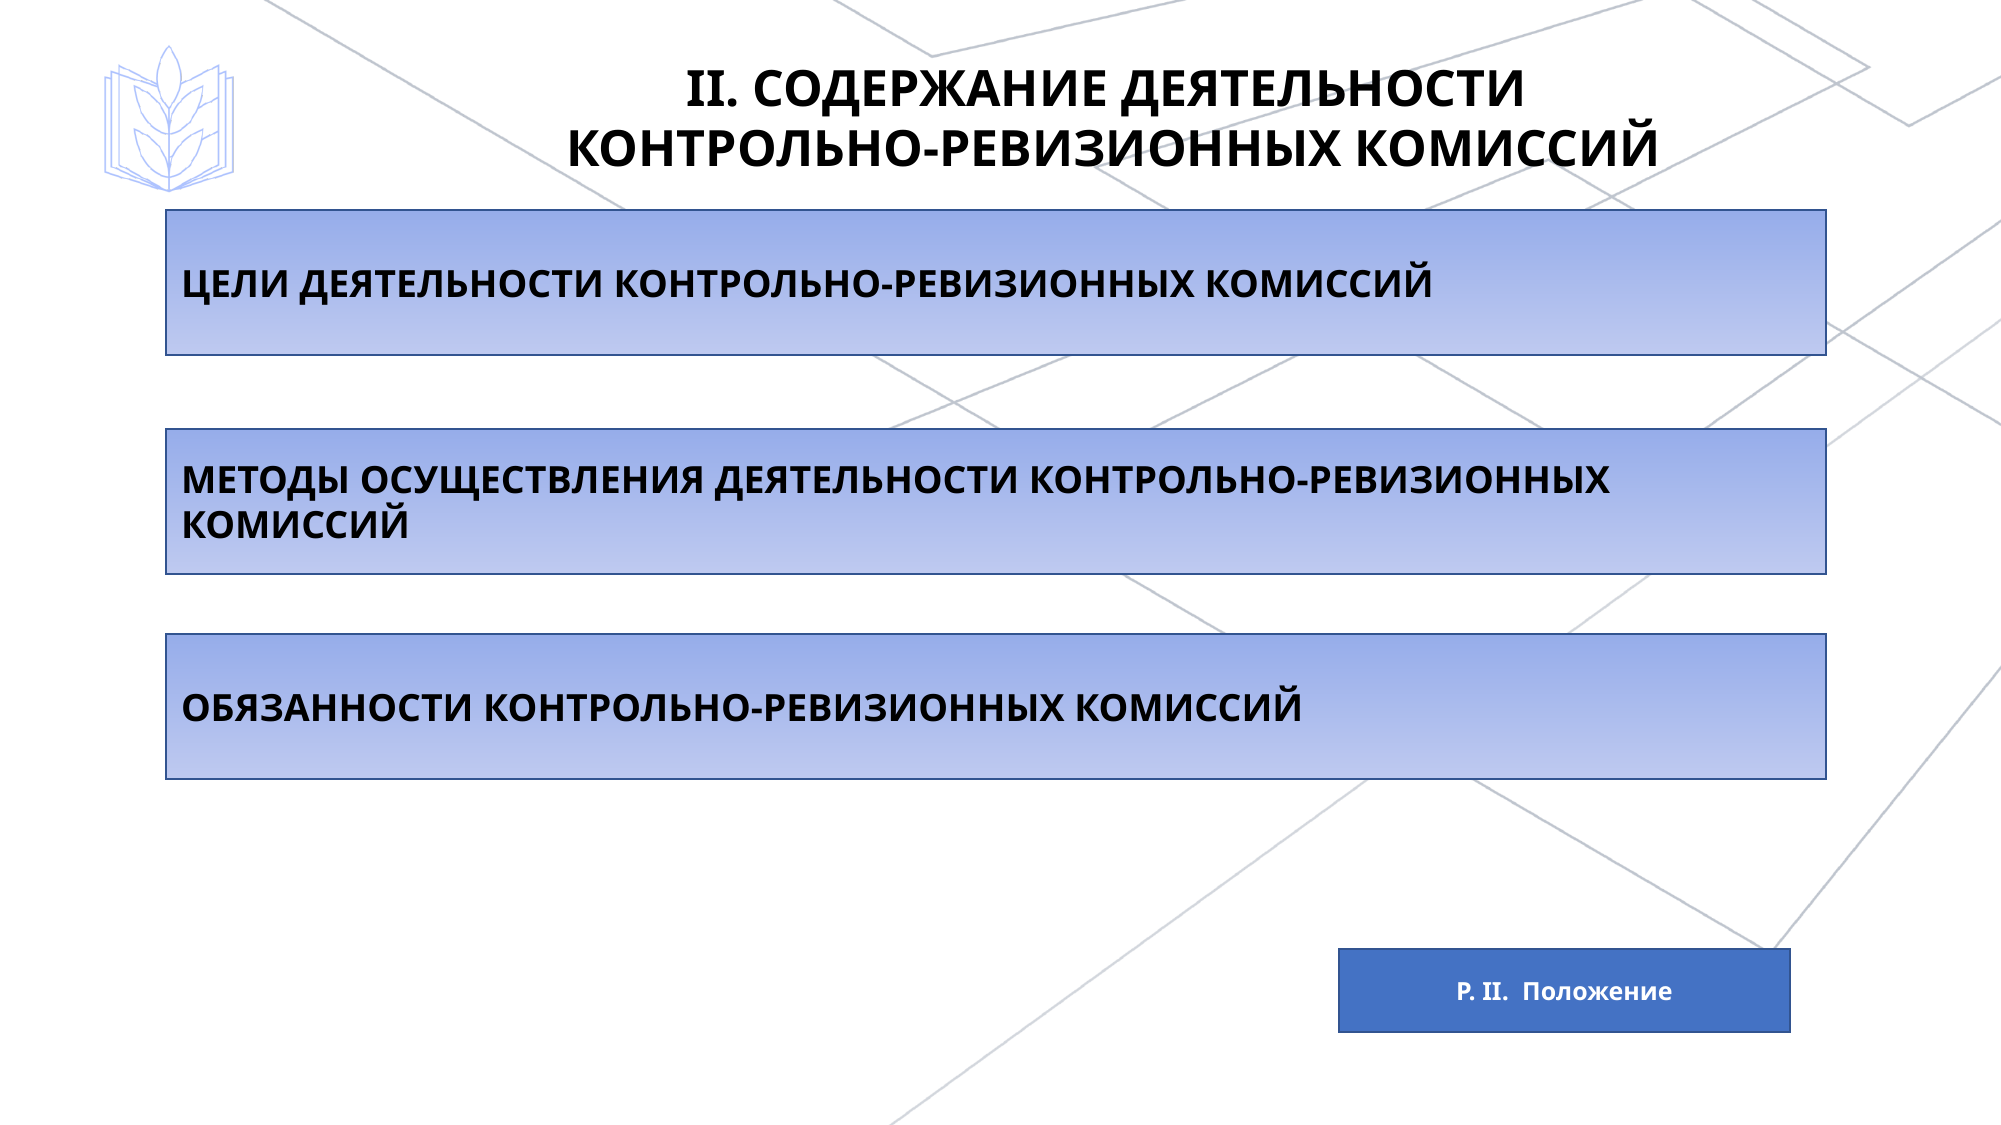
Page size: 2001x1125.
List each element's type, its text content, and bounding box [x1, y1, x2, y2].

text_box МЕТОДЫ ОСУЩЕСТВЛЕНИЯ ДЕЯТЕЛЬНОСТИ КОНТРОЛЬНО-РЕВИЗИОННЫХ КОМИССИЙ [165, 428, 1827, 575]
text_box ЦЕЛИ ДЕЯТЕЛЬНОСТИ КОНТРОЛЬНО-РЕВИЗИОННЫХ КОМИССИЙ [165, 209, 1827, 356]
text_box [198, 575, 1827, 633]
text_box ОБЯЗАННОСТИ КОНТРОЛЬНО-РЕВИЗИОННЫХ КОМИССИЙ [165, 633, 1827, 780]
text_box Р. II. Положение [1338, 948, 1791, 1033]
picture [78, 26, 263, 211]
text_box II. СОДЕРЖАНИЕ ДЕЯТЕЛЬНОСТИ КОНТРОЛЬНО-РЕВИЗИОННЫХ КОМИССИЙ [299, 48, 1928, 184]
text_box [198, 356, 1827, 428]
